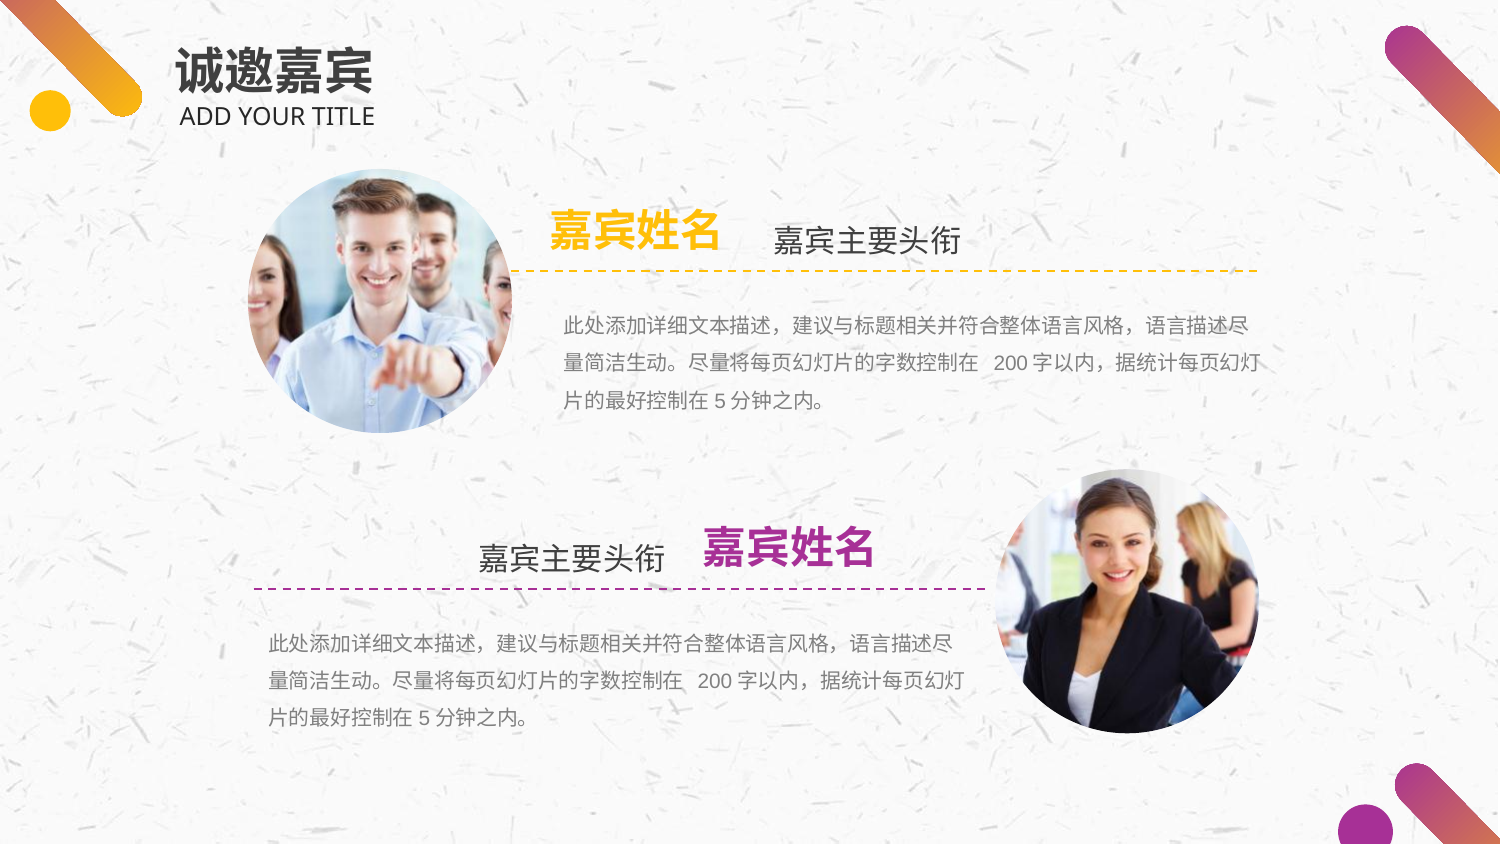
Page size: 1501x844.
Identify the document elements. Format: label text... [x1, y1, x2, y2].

text_box 嘉宾主要头衔 [478, 598, 733, 606]
text_box 此处添加详细文本描述，建议与标题相关并符合整体语言风格，语言描述尽量简洁生动。尽量将每页幻灯片的字数控制在 200字以内，据统计每页幻灯片的最好控制在5分钟之内。 [253, 610, 986, 738]
picture [0, 0, 1498, 844]
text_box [159, 32, 521, 140]
text_box 嘉宾主要头衔 [773, 221, 1029, 270]
text_box 此处添加详细文本描述，建议与标题相关并符合整体语言风格，语言描述尽量简洁生动。尽量将每页幻灯片的字数控制在 200字以内，据统计每页幻灯片的最好控制在5分钟之内。 [549, 292, 1282, 420]
text_box 嘉宾主要头衔 [773, 279, 1029, 288]
text_box 嘉宾姓名 [702, 520, 958, 575]
text_box 嘉宾姓名 [549, 202, 804, 258]
text_box 嘉宾主要头衔 [478, 539, 733, 588]
